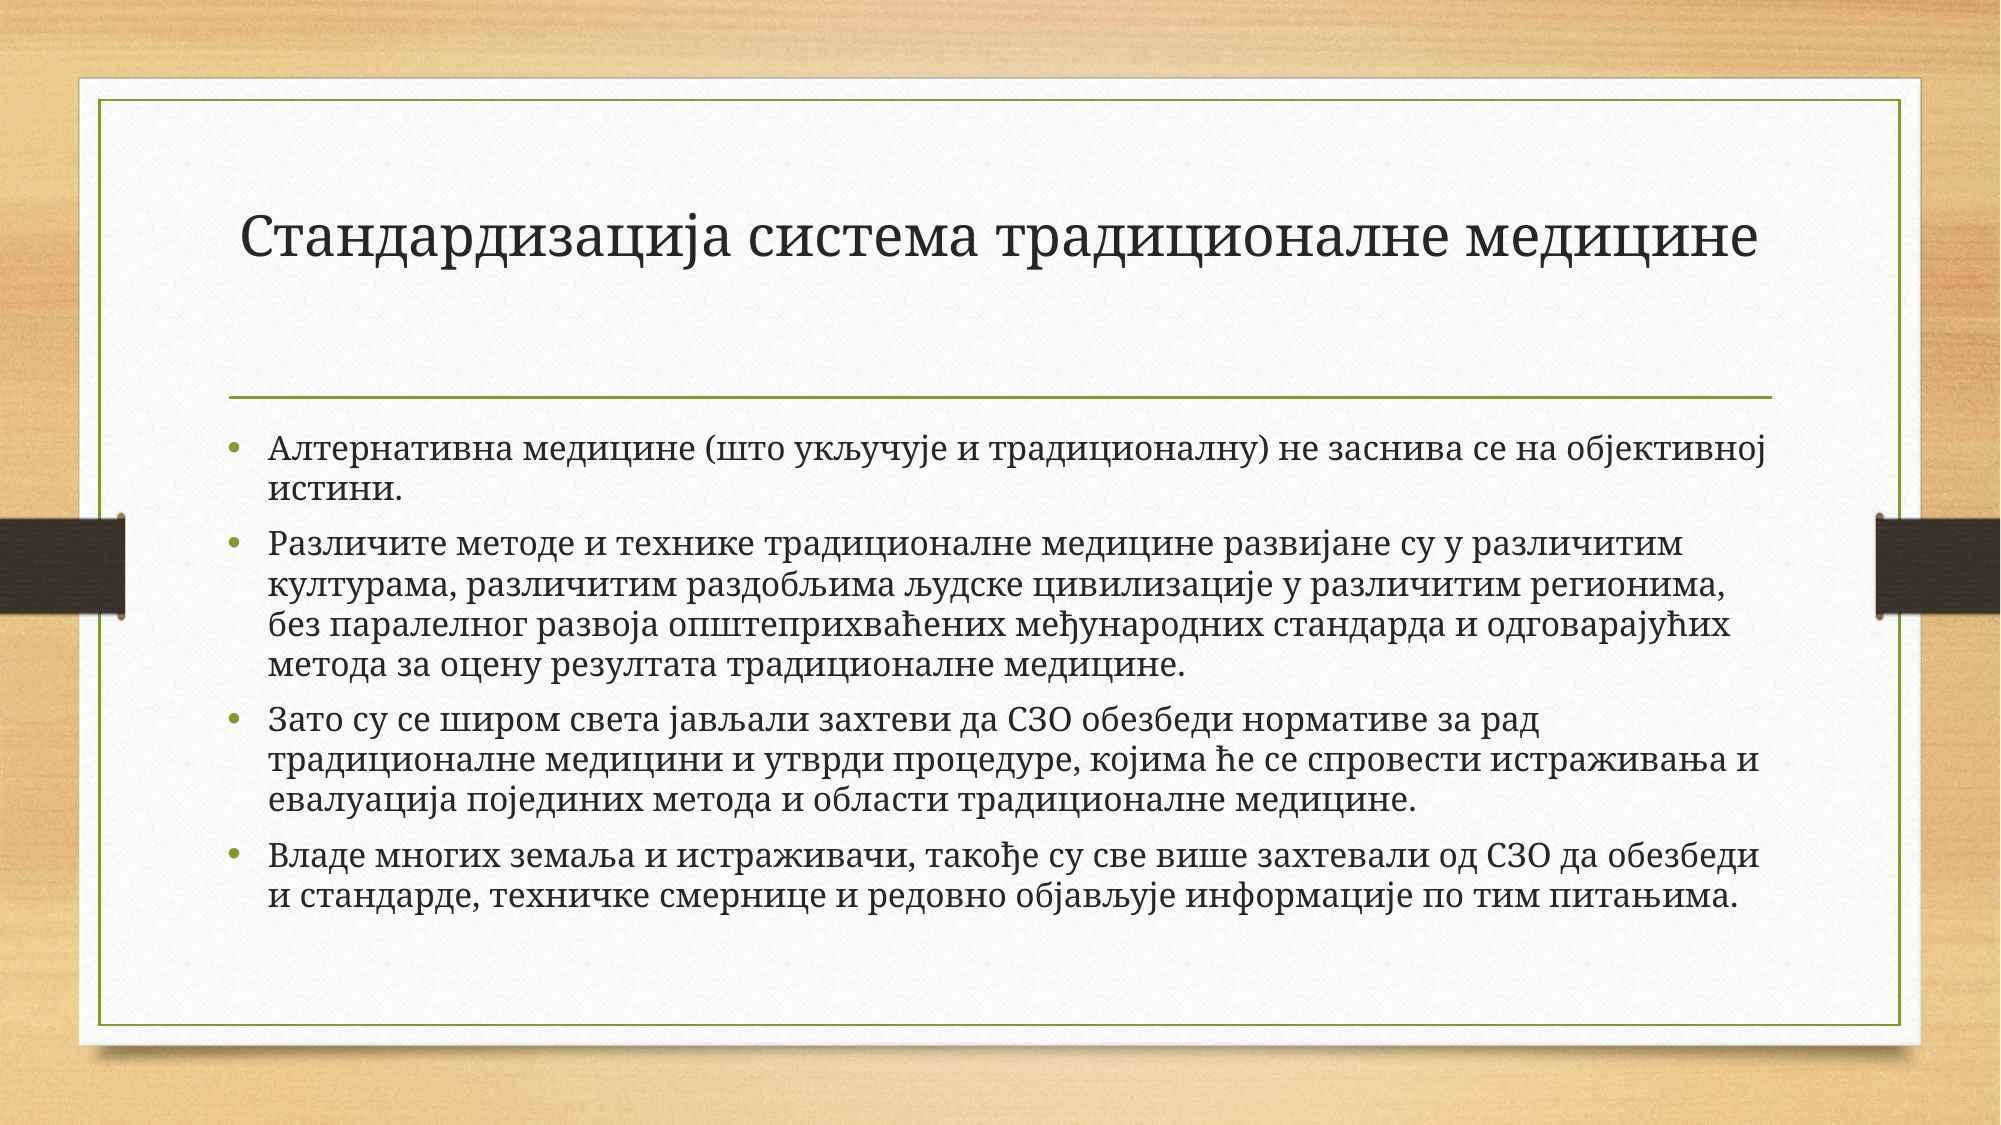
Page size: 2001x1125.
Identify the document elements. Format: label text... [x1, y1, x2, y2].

picture [0, 0, 2001, 1125]
title Стандардизација система традиционалне медицине [212, 161, 1788, 375]
list Алтернативна медицине (што укључује и традиционалну) не заснива се на објективној истини. Различите методе и технике традиционалне медицине развијане су у различитим културама, различитим раздобљима људске цивилизације у различитим регионима, без паралелног развоја општеприхваћених међународних стандарда и одговарајућих метода за оцену резултата традиционалне медицине. Зато су се широм света јављали захтеви да СЗО обезбеди нормативе за рад традиционалне медицини и утврди процедуре, којима ће се спровести истраживања и евалуација појединих метода и области традиционалне медицине. Владе многих земаља и истраживачи, такође су све више захтевали од СЗО да обезбеди и стандарде, техничке смернице и редовно објављује информације по тим питањима. [212, 419, 1788, 964]
